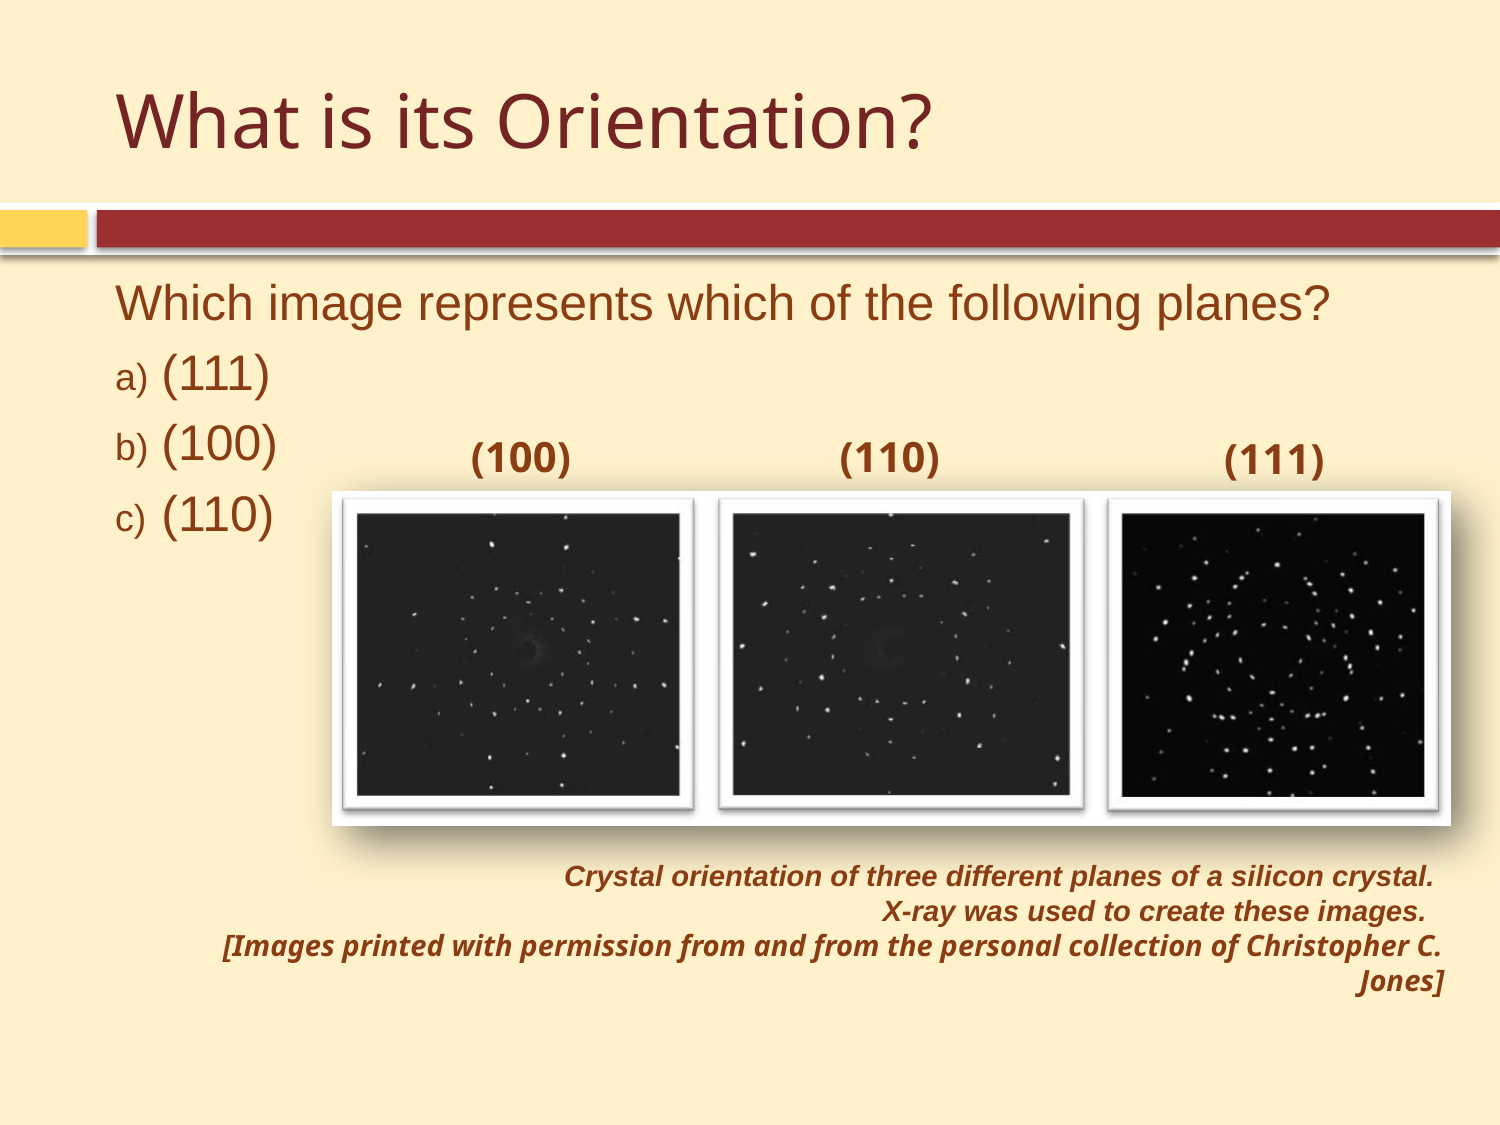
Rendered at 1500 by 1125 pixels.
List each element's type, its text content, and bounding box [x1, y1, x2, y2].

text_box Crystal orientation of three different planes of a silicon crystal. X-ray was used to create these images. [Images printed with permission from and from the personal collection of Christopher C. Jones] [188, 849, 1459, 1005]
text_box (100) [456, 423, 587, 489]
text_box (110) [824, 423, 956, 489]
picture [332, 490, 1451, 826]
title What is its Orientation? [100, 37, 1438, 200]
text_box (111) [1209, 425, 1340, 489]
list Which image represents which of the following planes? (111) (100) (110) [100, 262, 1438, 568]
